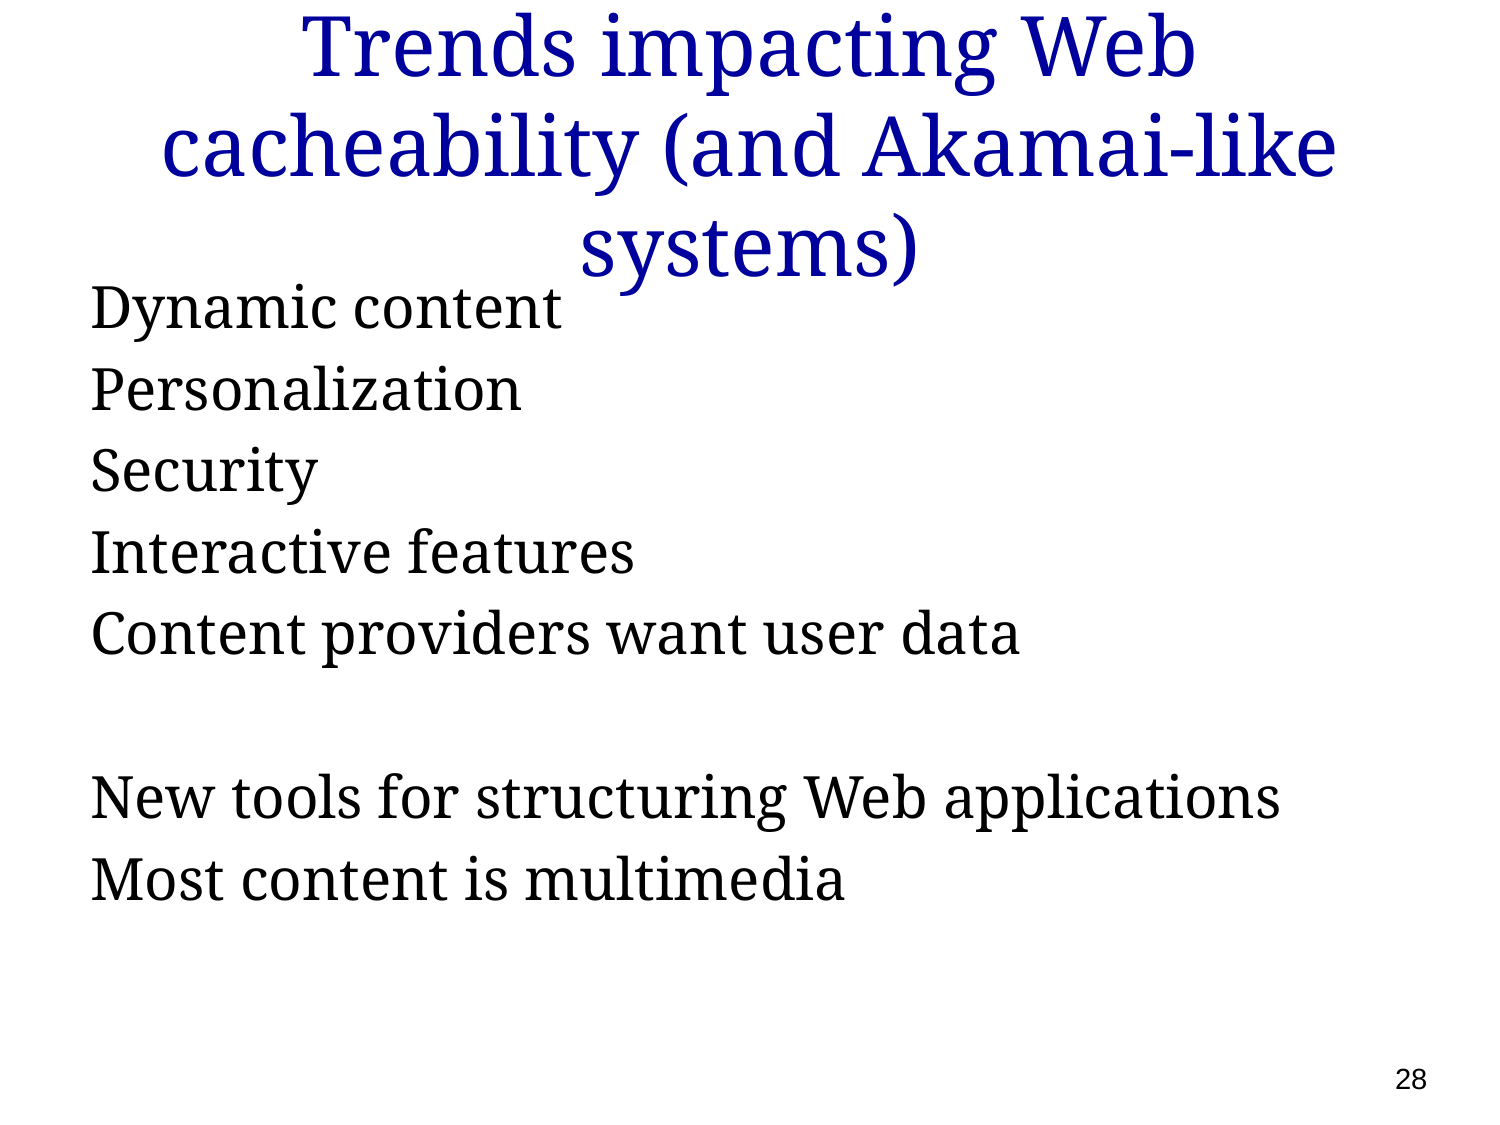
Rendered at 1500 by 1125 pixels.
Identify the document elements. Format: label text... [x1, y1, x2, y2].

slide_number 28 [1092, 1024, 1443, 1103]
title Trends impacting Web cacheability (and Akamai-like systems) [74, 47, 1426, 238]
list Dynamic content Personalization Security Interactive features Content providers want user data New tools for structuring Web applications Most content is multimedia [74, 262, 1426, 963]
